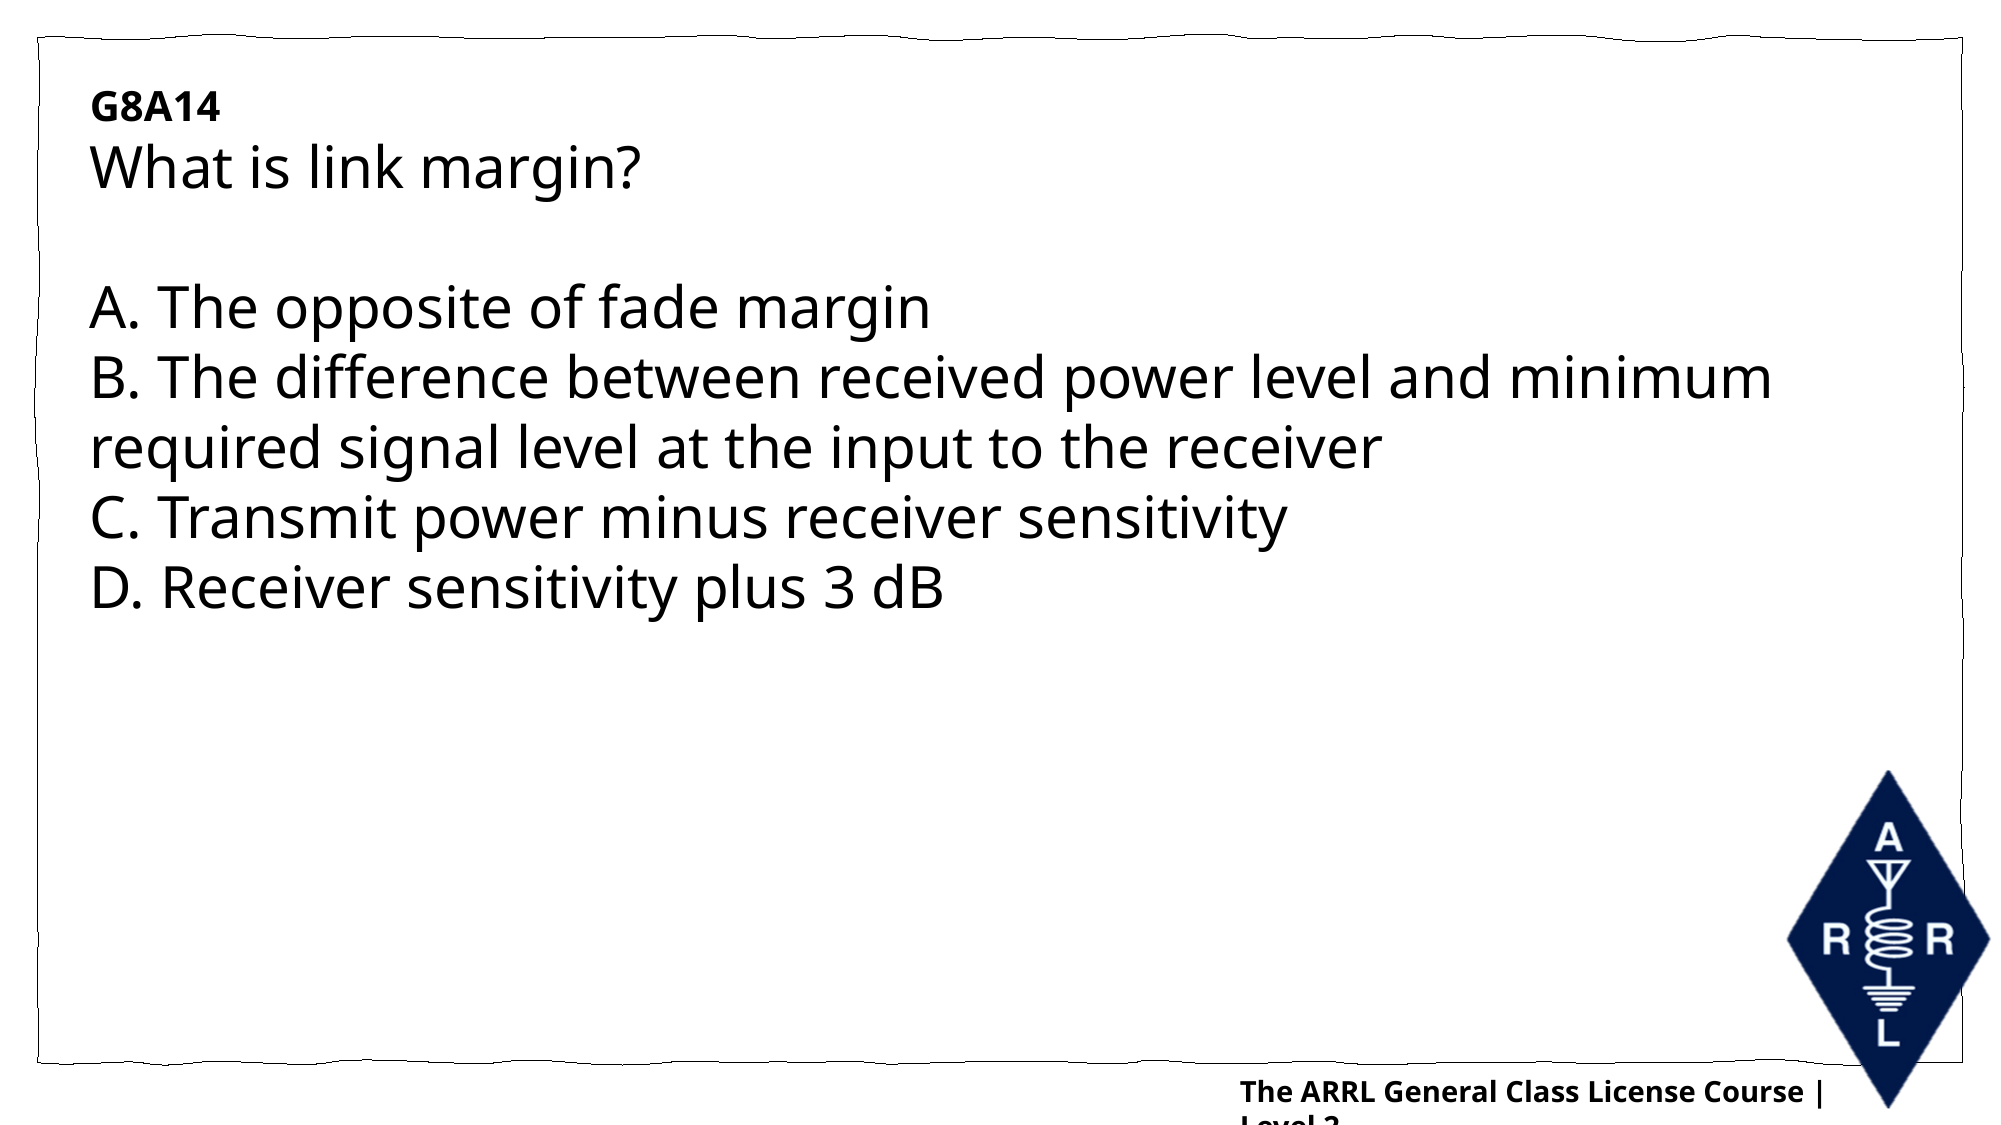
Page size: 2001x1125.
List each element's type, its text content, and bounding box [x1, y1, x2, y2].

picture [1773, 752, 1999, 1125]
text_box G8A14 What is link margin? A. The opposite of fade margin B. The difference between received power level and minimum required signal level at the input to the receiver C. Transmit power minus receiver sensitivity D. Receiver sensitivity plus 3 dB [75, 72, 1850, 628]
